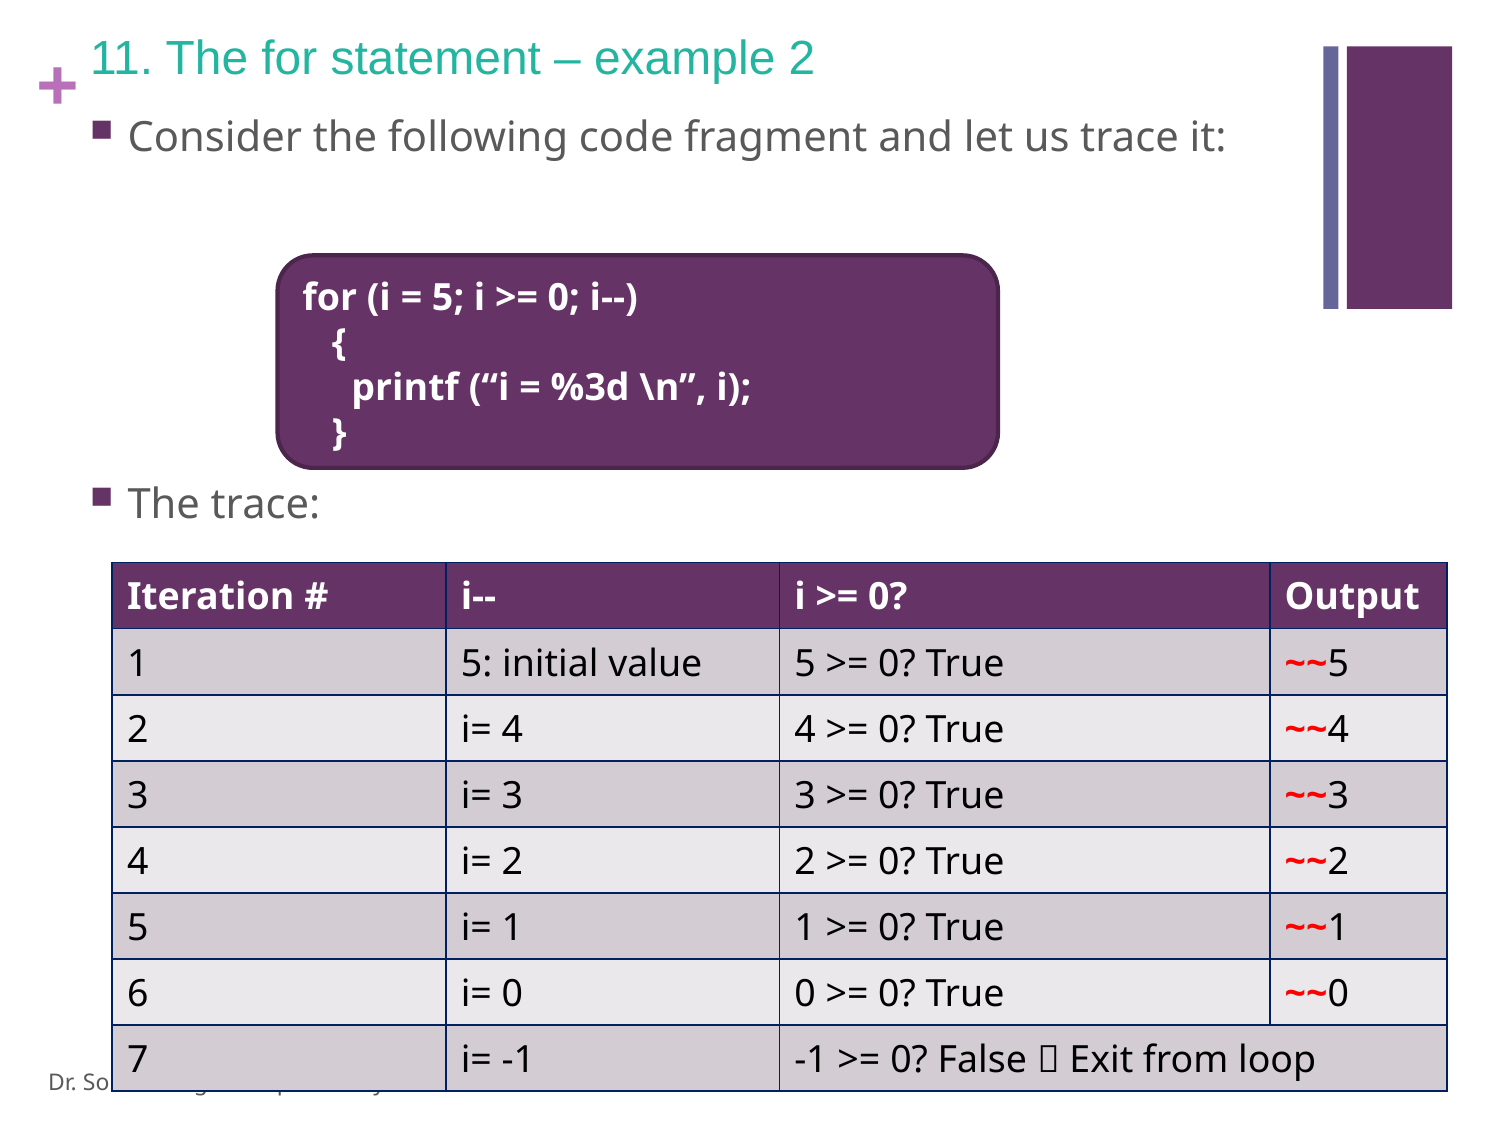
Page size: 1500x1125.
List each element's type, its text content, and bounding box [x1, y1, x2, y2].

table_header Iteration # [113, 563, 445, 628]
table_cell 0 >= 0? True [780, 960, 1269, 1024]
table_header i-- [447, 563, 779, 628]
table_cell 5 >= 0? True [780, 629, 1269, 694]
table_cell i= -1 [447, 1026, 779, 1053]
list Consider the following code fragment and let us trace it: The trace: [75, 101, 1341, 1053]
table_cell 2 [113, 696, 445, 760]
text_box for (i = 5; i >= 0; i--) { printf (“i = %3d \n”, i); } [275, 253, 1001, 470]
footer Dr. Soha S. Zaghloul updated by Rasha ALEidan 2015 [33, 1053, 1038, 1114]
table_cell 3 >= 0? True [780, 762, 1269, 826]
table_cell 4 >= 0? True [780, 696, 1269, 760]
table_cell ~~1 [1271, 894, 1446, 958]
table_cell 1 [113, 629, 445, 694]
table_cell 5 [113, 894, 445, 958]
table_cell 5: initial value [447, 629, 779, 694]
title 11. The for statement – example 2 [75, 19, 1263, 93]
table_cell i= 0 [447, 960, 779, 1024]
table_cell 2 >= 0? True [780, 828, 1269, 892]
table_cell ~~2 [1271, 828, 1446, 892]
table_cell ~~3 [1271, 762, 1446, 826]
table_cell i= 2 [447, 828, 779, 892]
table_cell ~~5 [1271, 629, 1446, 694]
table_cell 7 [113, 1026, 445, 1053]
table_cell i= 3 [447, 762, 779, 826]
table_cell ~~4 [1271, 696, 1446, 760]
table_cell i= 4 [447, 696, 779, 760]
table_cell -1 >= 0? False  Exit from loop [780, 1026, 1446, 1090]
table_cell 4 [113, 828, 445, 892]
table_header Output [1271, 563, 1446, 628]
table_cell 3 [113, 762, 445, 826]
table_cell 1 >= 0? True [780, 894, 1269, 958]
table_cell i= 1 [447, 894, 779, 958]
table_header i >= 0? [780, 563, 1269, 628]
table_cell 6 [113, 960, 445, 1024]
table_cell ~~0 [1271, 960, 1446, 1024]
